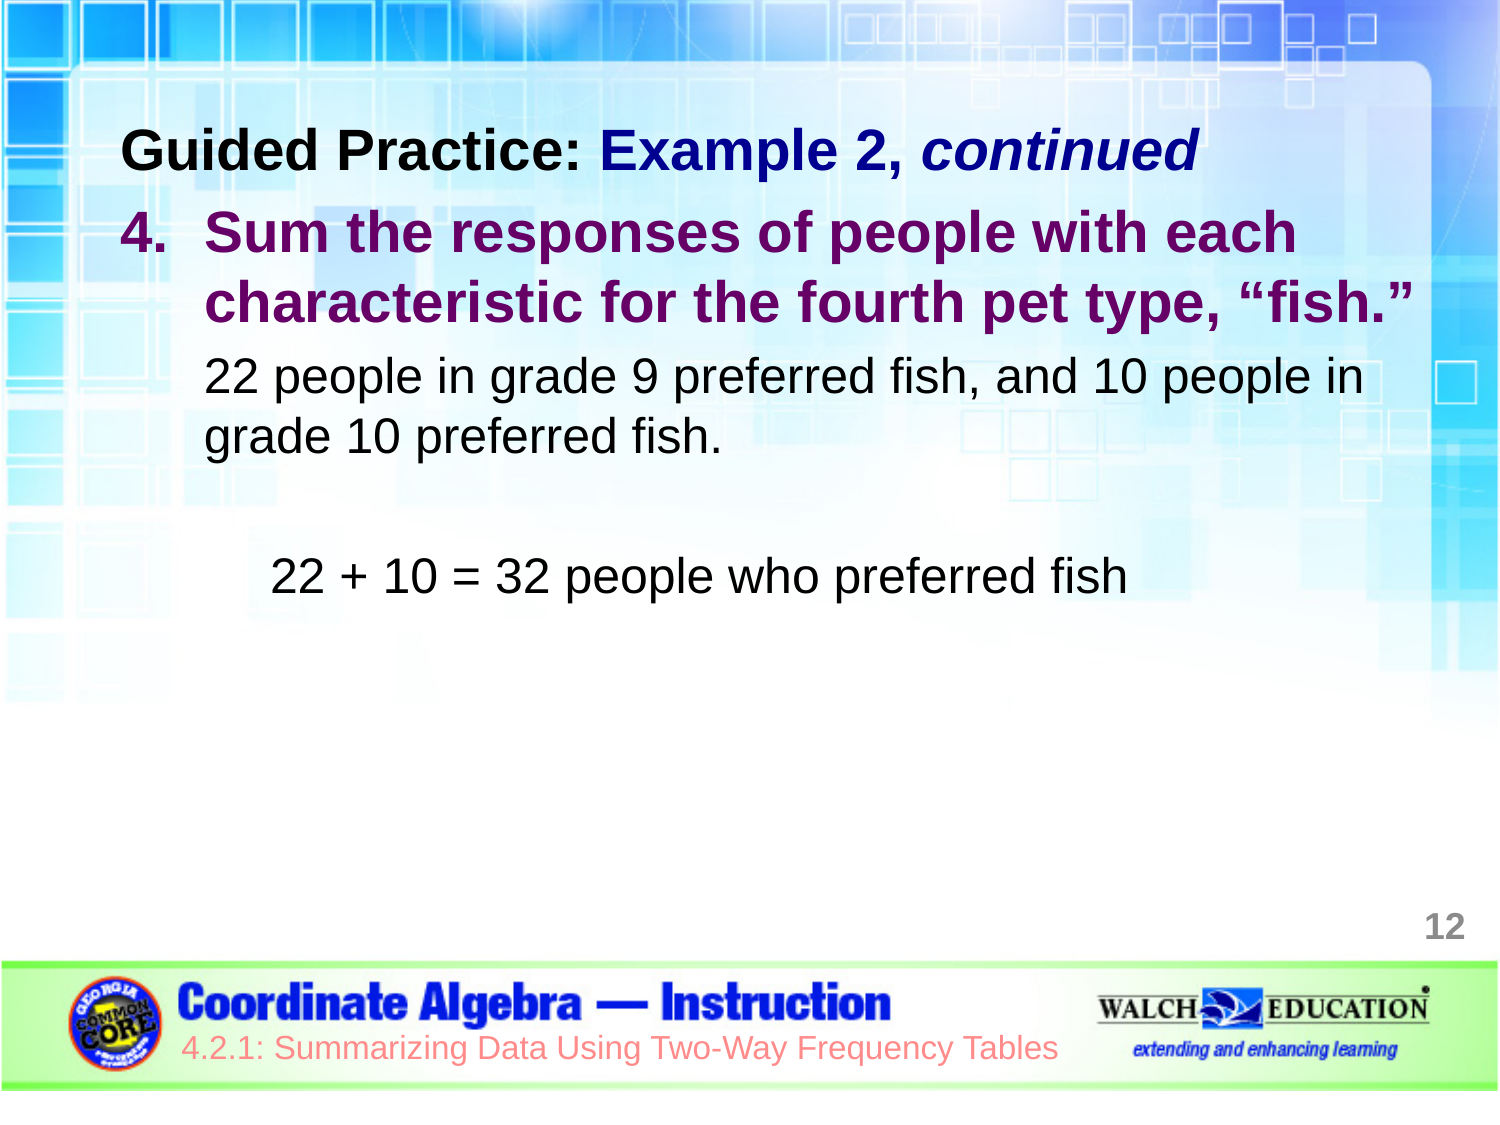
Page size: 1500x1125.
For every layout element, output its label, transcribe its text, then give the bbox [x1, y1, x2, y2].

slide_number 12 [1361, 901, 1481, 949]
footer 4.2.1: Summarizing Data Using Two-Way Frequency Tables [166, 1024, 1080, 1069]
picture [1, 0, 1500, 1091]
subtitle Guided Practice: Example 2, continued Sum the responses of people with each characteristic for the fourth pet type, “fish.” 22 people in grade 9 preferred fish, and 10 people in grade 10 preferred fish. 22 + 10 = 32 people who preferred fish [105, 105, 1446, 925]
